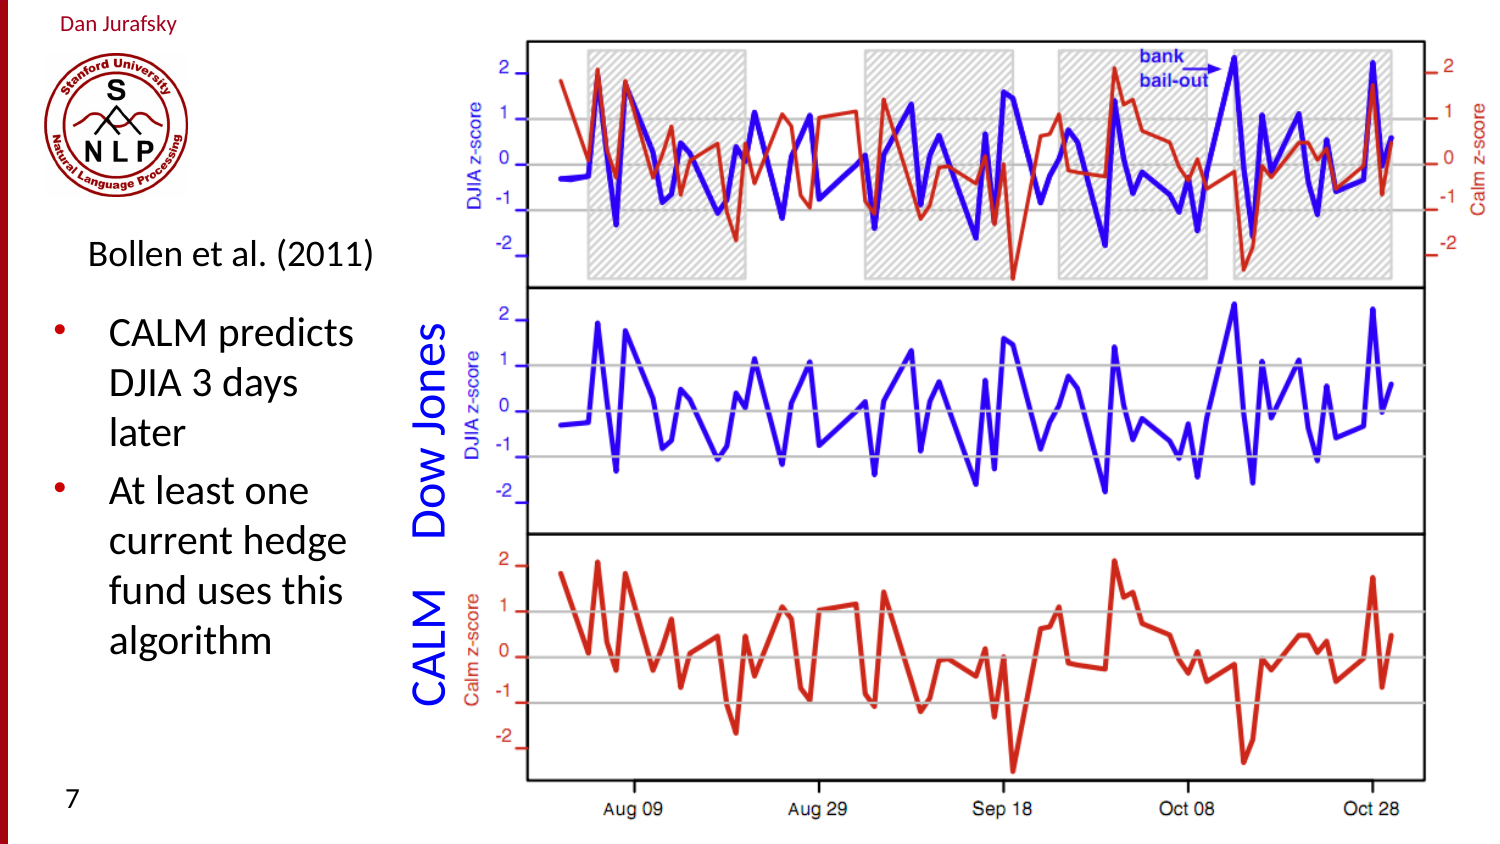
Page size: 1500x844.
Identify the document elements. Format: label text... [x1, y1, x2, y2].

picture [44, 53, 188, 197]
picture [449, 21, 1499, 825]
text_box CALM [387, 572, 444, 722]
text_box Dow Jones [400, 308, 444, 556]
text_box Bollen et al. (2011) [73, 221, 390, 282]
slide_number 7 [49, 785, 376, 829]
list CALM predicts DJIA 3 days later At least one current hedge fund uses this algorithm [37, 296, 400, 785]
